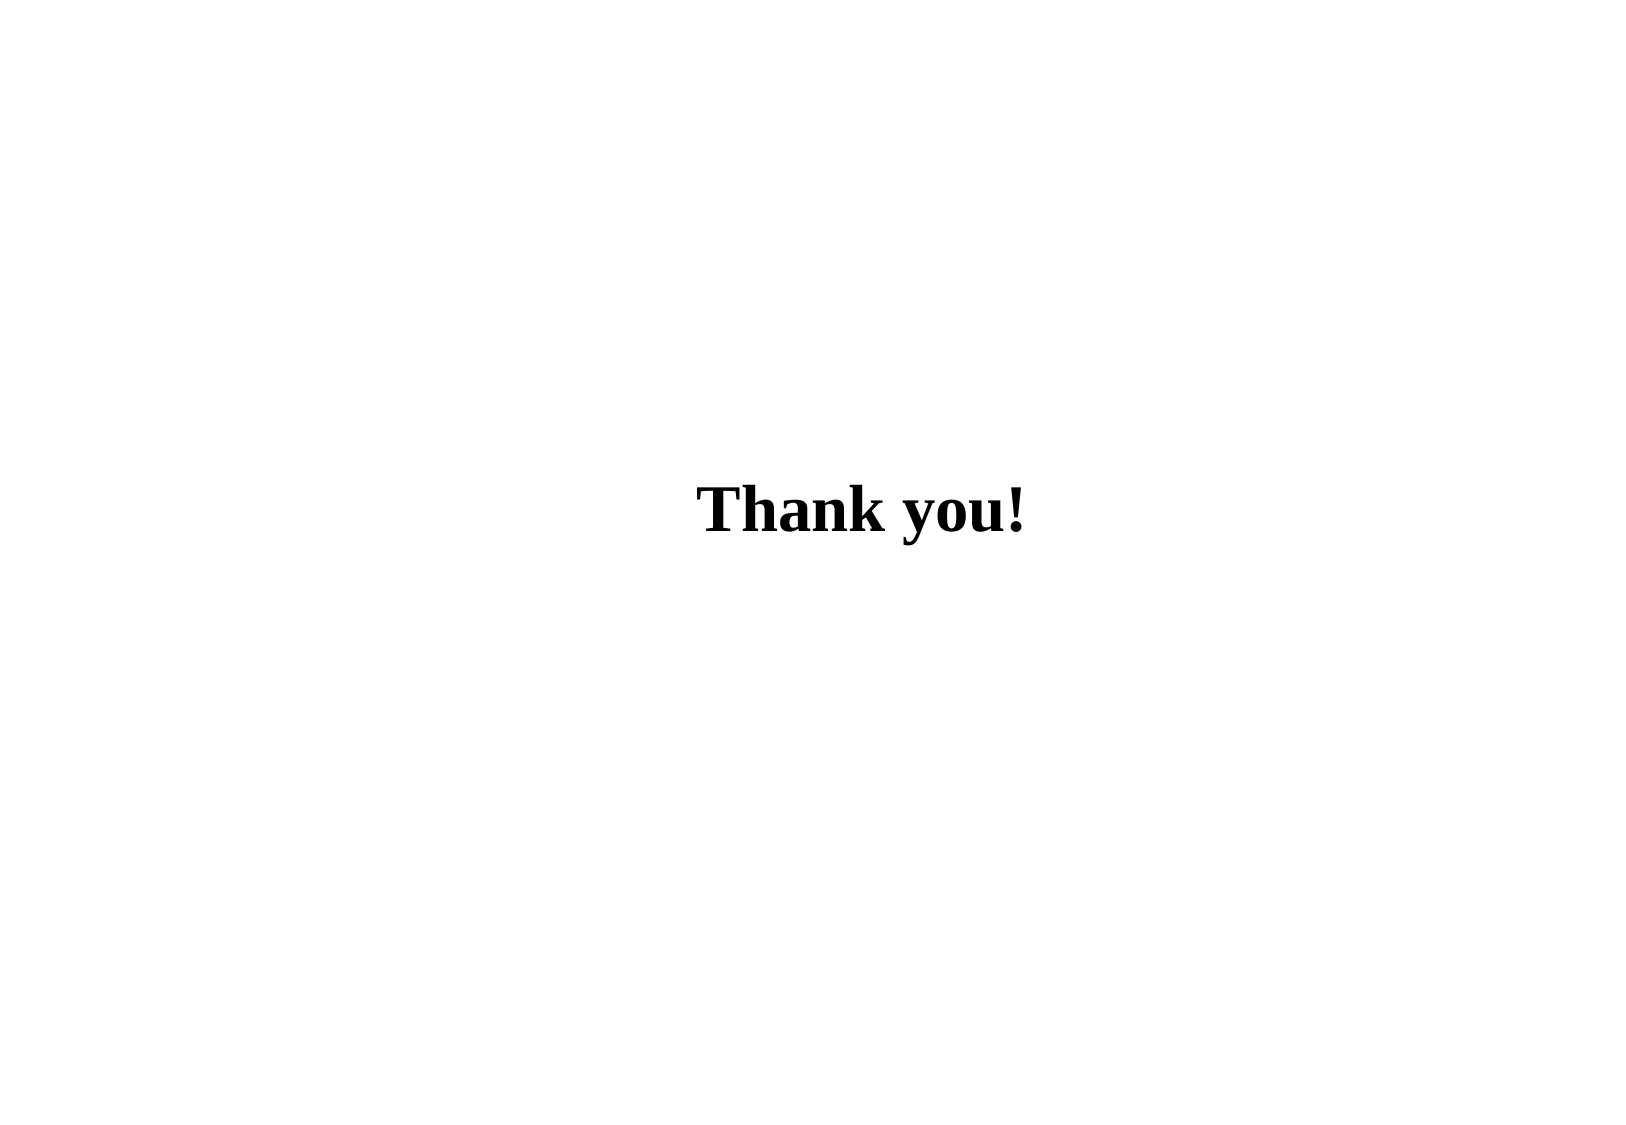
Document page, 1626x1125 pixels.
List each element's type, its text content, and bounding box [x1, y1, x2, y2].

title Thank you! [537, 409, 1186, 599]
